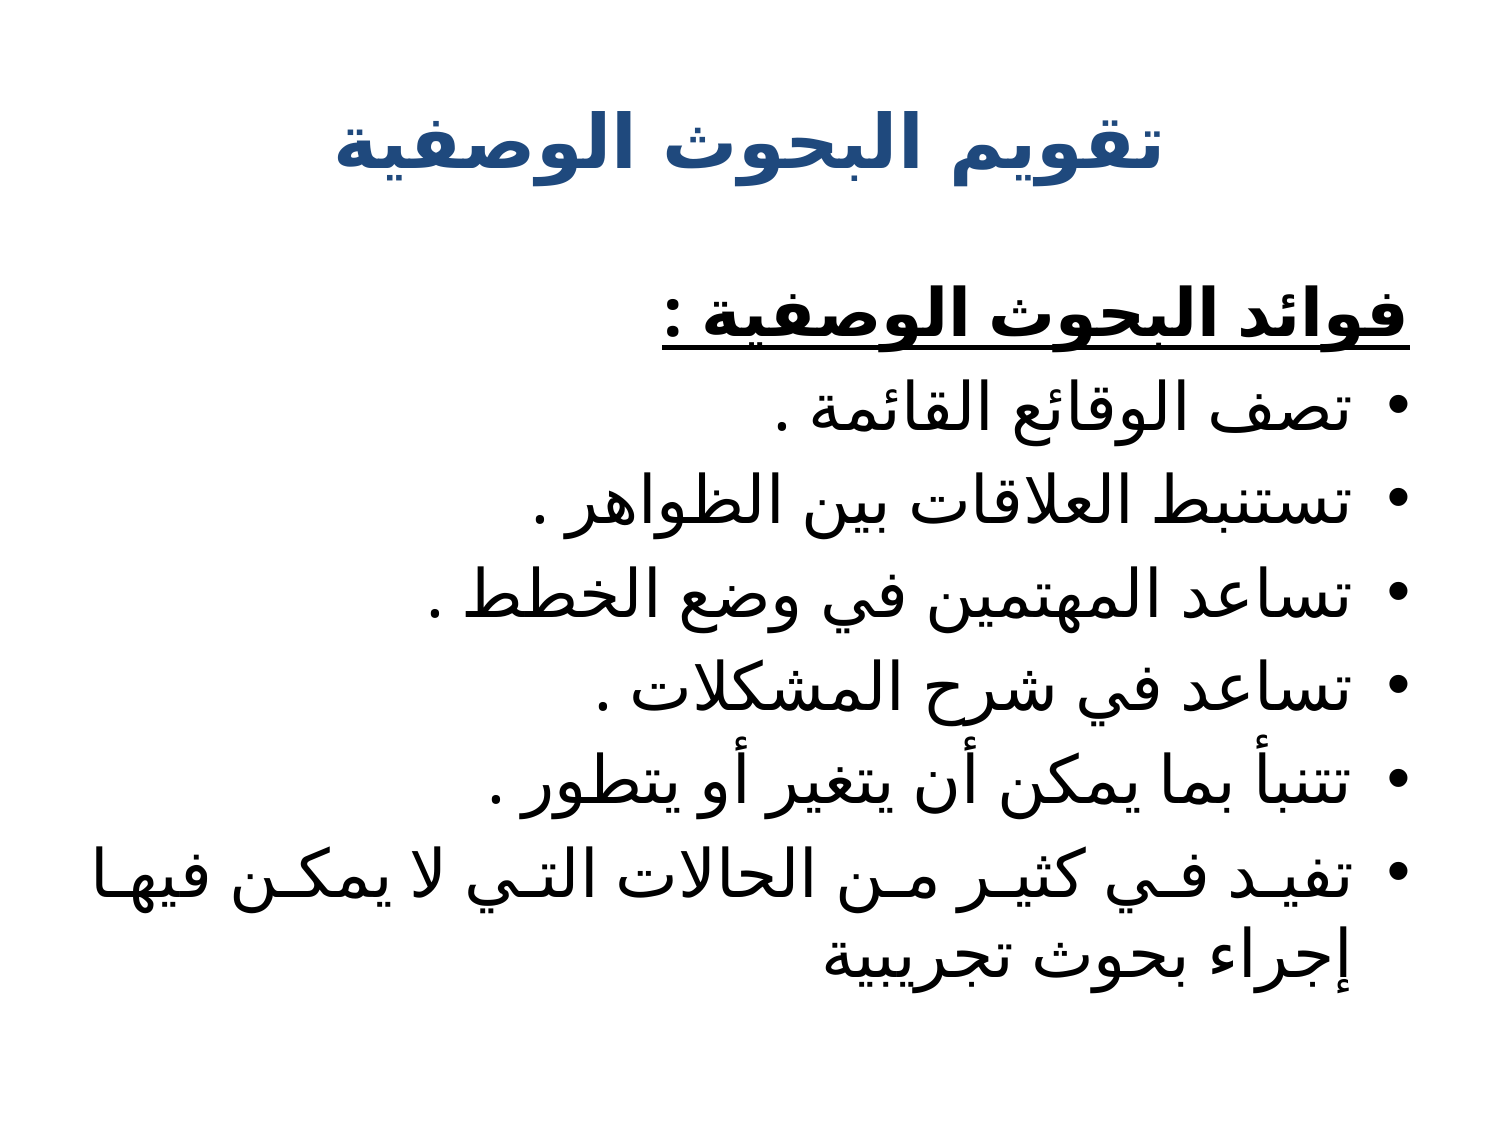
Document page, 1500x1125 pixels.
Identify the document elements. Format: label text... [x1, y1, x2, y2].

title تقويم البحوث الوصفية [75, 45, 1425, 233]
list فوائد البحوث الوصفية : تصف الوقائع القائمة . تستنبط العلاقات بين الظواهر . تساعد المهتمين في وضع الخطط . تساعد في شرح المشكلات . تتنبأ بما يمكن أن يتغير أو يتطور . تفيد في كثير من الحالات التي لا يمكن فيها إجراء بحوث تجريبية [75, 262, 1425, 1005]
